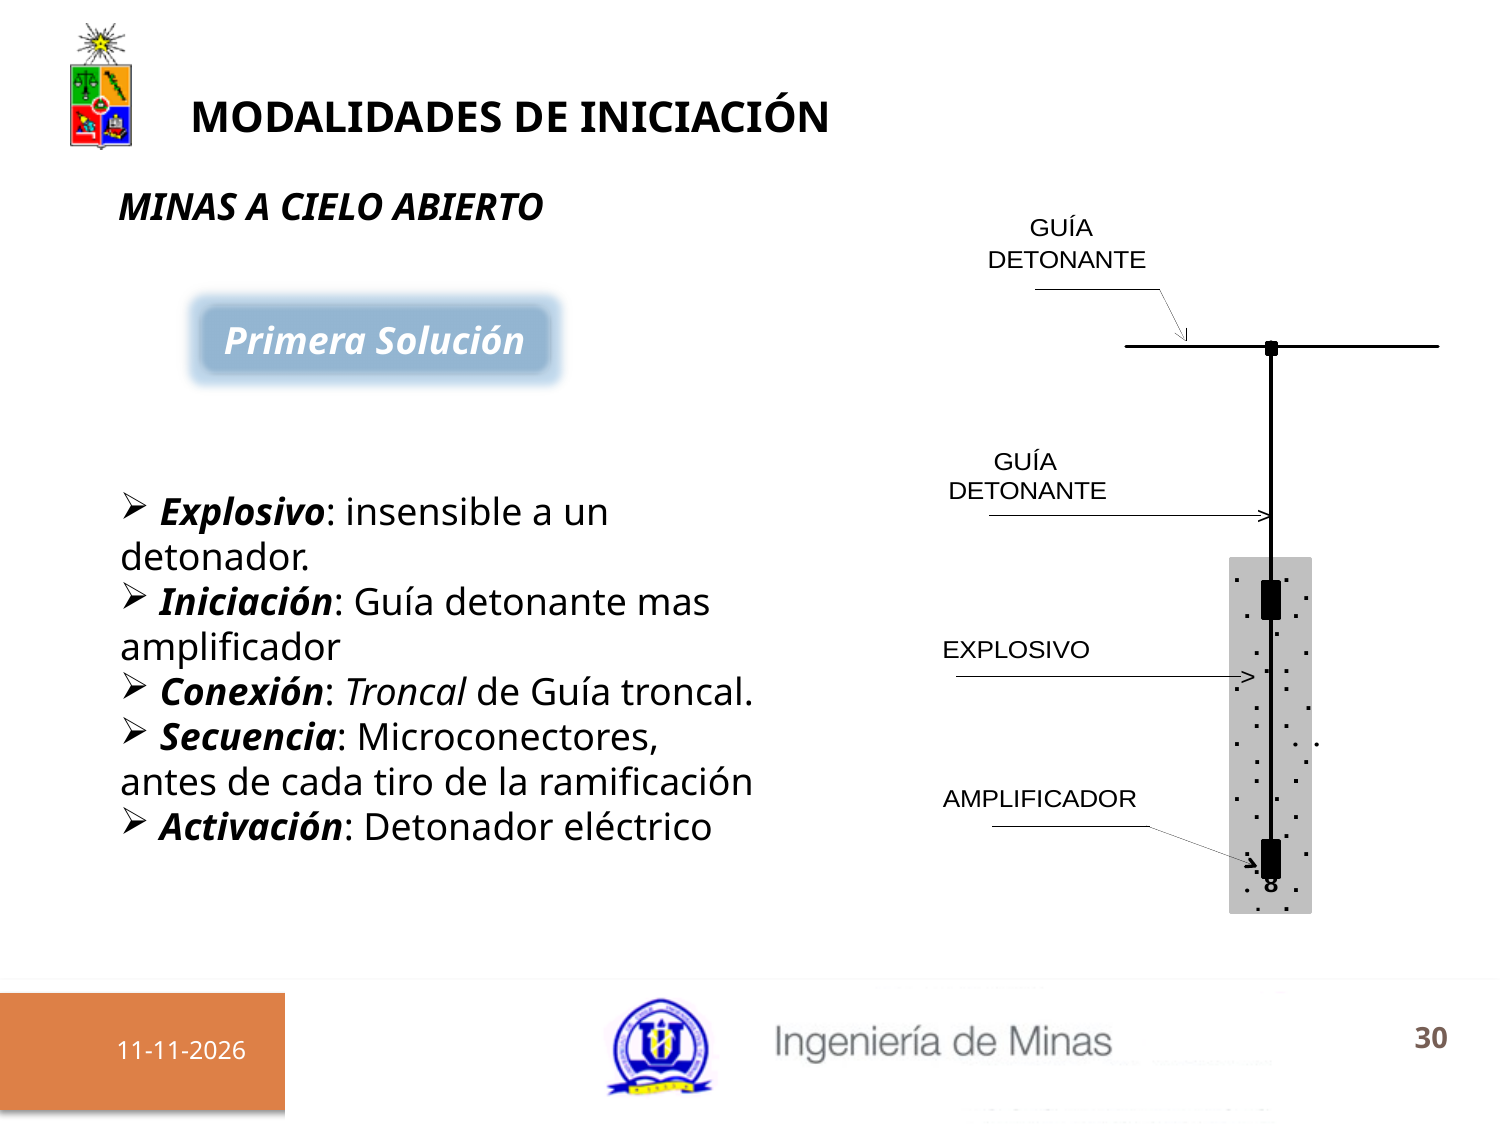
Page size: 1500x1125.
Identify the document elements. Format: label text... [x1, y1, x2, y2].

text_box Modalidades de iniciación [175, 81, 1266, 148]
picture [285, 980, 1500, 1125]
text_box Primera Solución [206, 311, 545, 368]
text_box Minas a cielo abierto [103, 175, 560, 236]
picture [69, 23, 132, 151]
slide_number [12, 995, 279, 1108]
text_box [937, 210, 1442, 930]
text_box Explosivo: insensible a un detonador. Iniciación: Guía detonante mas amplificador Conexión: Troncal de Guía troncal. Secuencia: Microconectores, antes de cada tiro de la ramificación Activación: Detonador eléctrico [105, 480, 774, 856]
